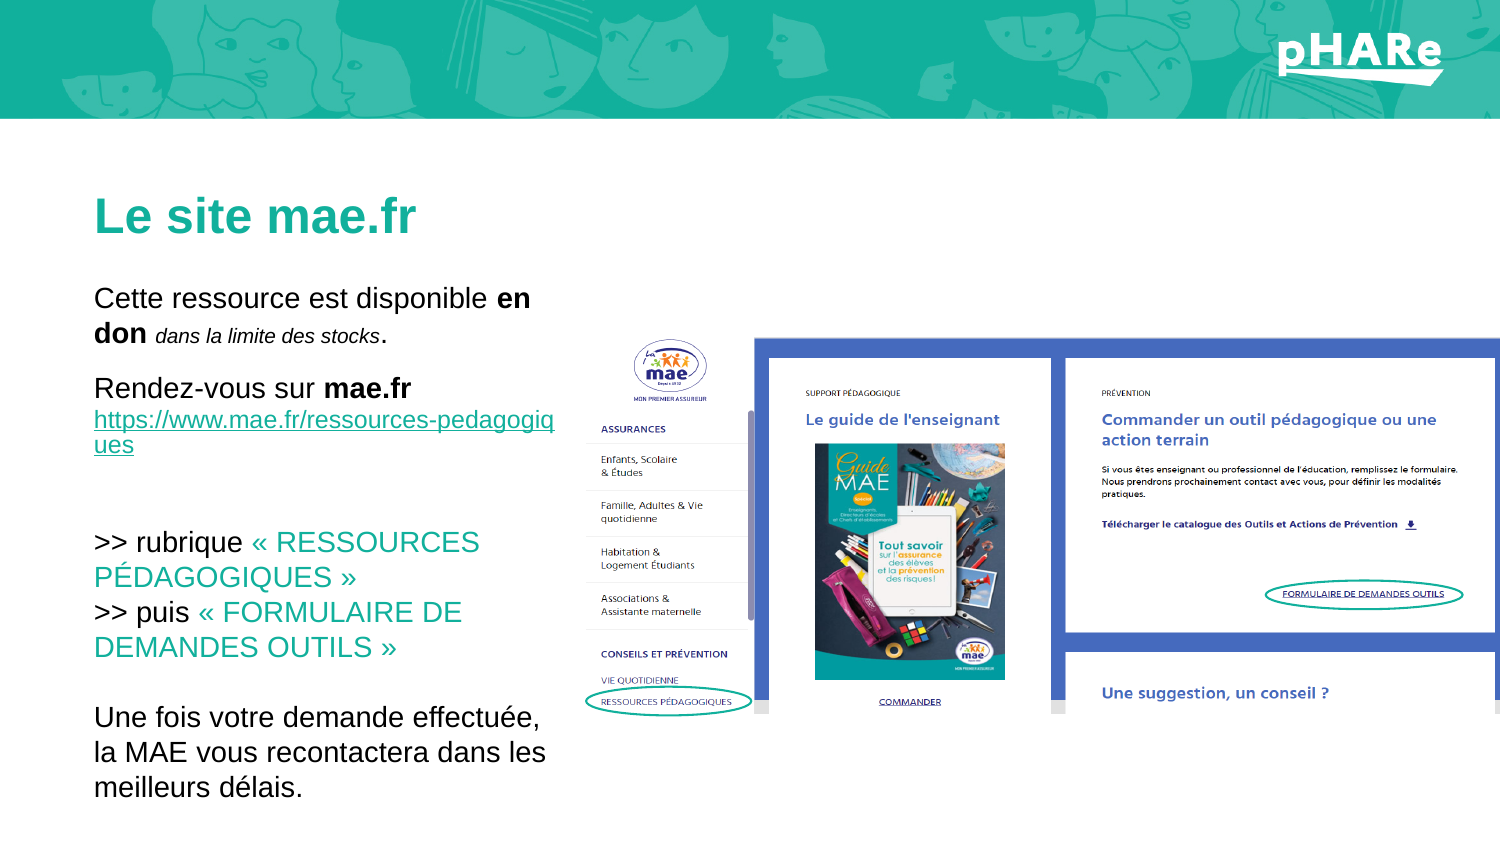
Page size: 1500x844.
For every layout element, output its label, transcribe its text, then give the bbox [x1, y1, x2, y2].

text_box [586, 337, 1500, 716]
text_box Cette ressource est disponible en don dans la limite des stocks. Rendez-vous sur mae.fr https://www.mae.fr/ressources-pedagogiques >> rubrique « RESSOURCES PÉDAGOGIQUES » >> puis « FORMULAIRE DE DEMANDES OUTILS » Une fois votre demande effectuée, la MAE vous recontactera dans les meilleurs délais. [79, 271, 571, 782]
picture [0, 0, 1500, 119]
text_box [571, 315, 1399, 738]
text_box Le site mae.fr [79, 157, 1462, 276]
